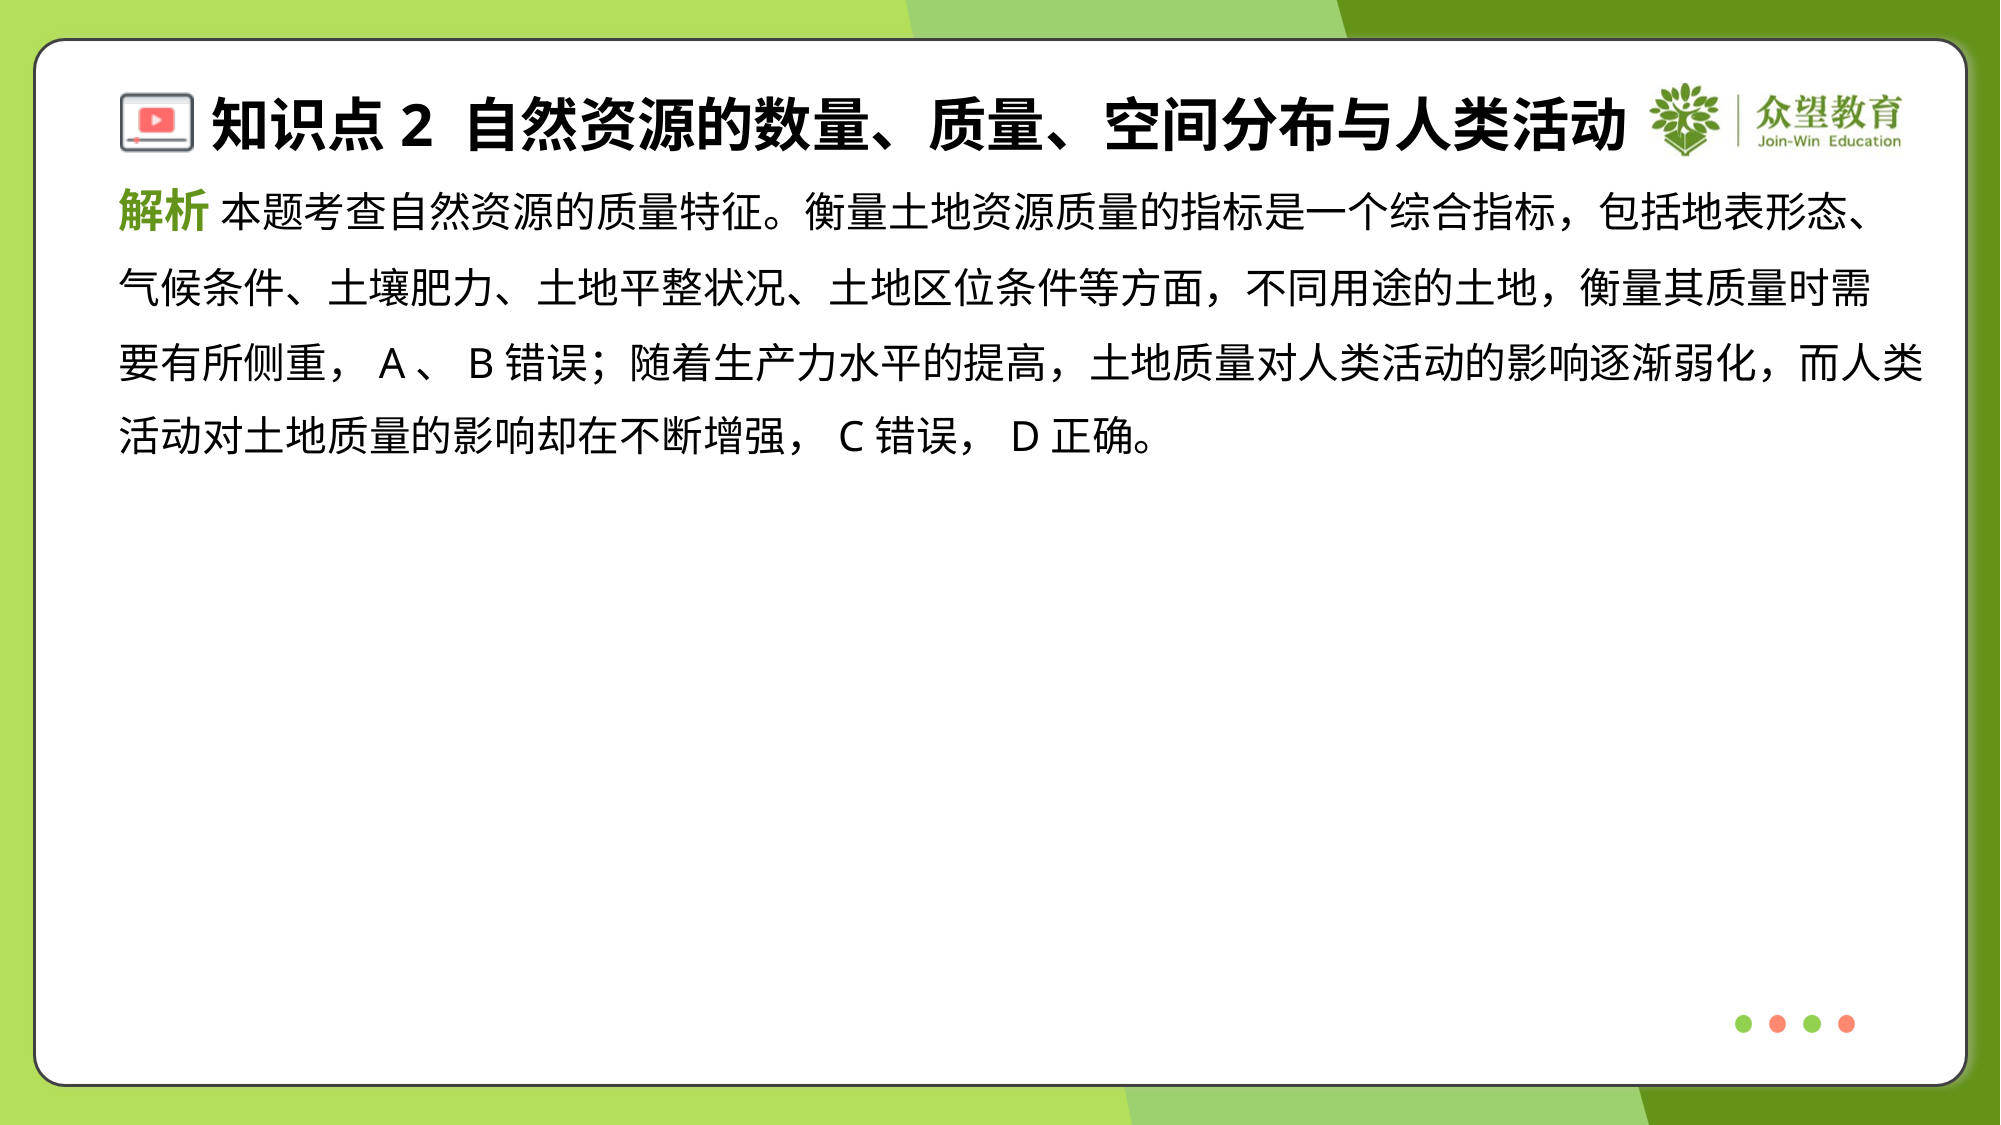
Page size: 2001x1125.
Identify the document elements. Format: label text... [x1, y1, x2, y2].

picture [0, 0, 2000, 1125]
text_box 解析 本题考查自然资源的质量特征。衡量土地资源质量的指标是一个综合指标，包括地表形态、 气候条件、土壤肥力、土地平整状况、土地区位条件等方面，不同用途的土地，衡量其质量时需 要有所侧重，A、B错误；随着生产力水平的提高，土地质量对人类活动的影响逐渐弱化，而人类 活动对土地质量的影响却在不断增强，C错误，D正确。 [118, 159, 1883, 452]
